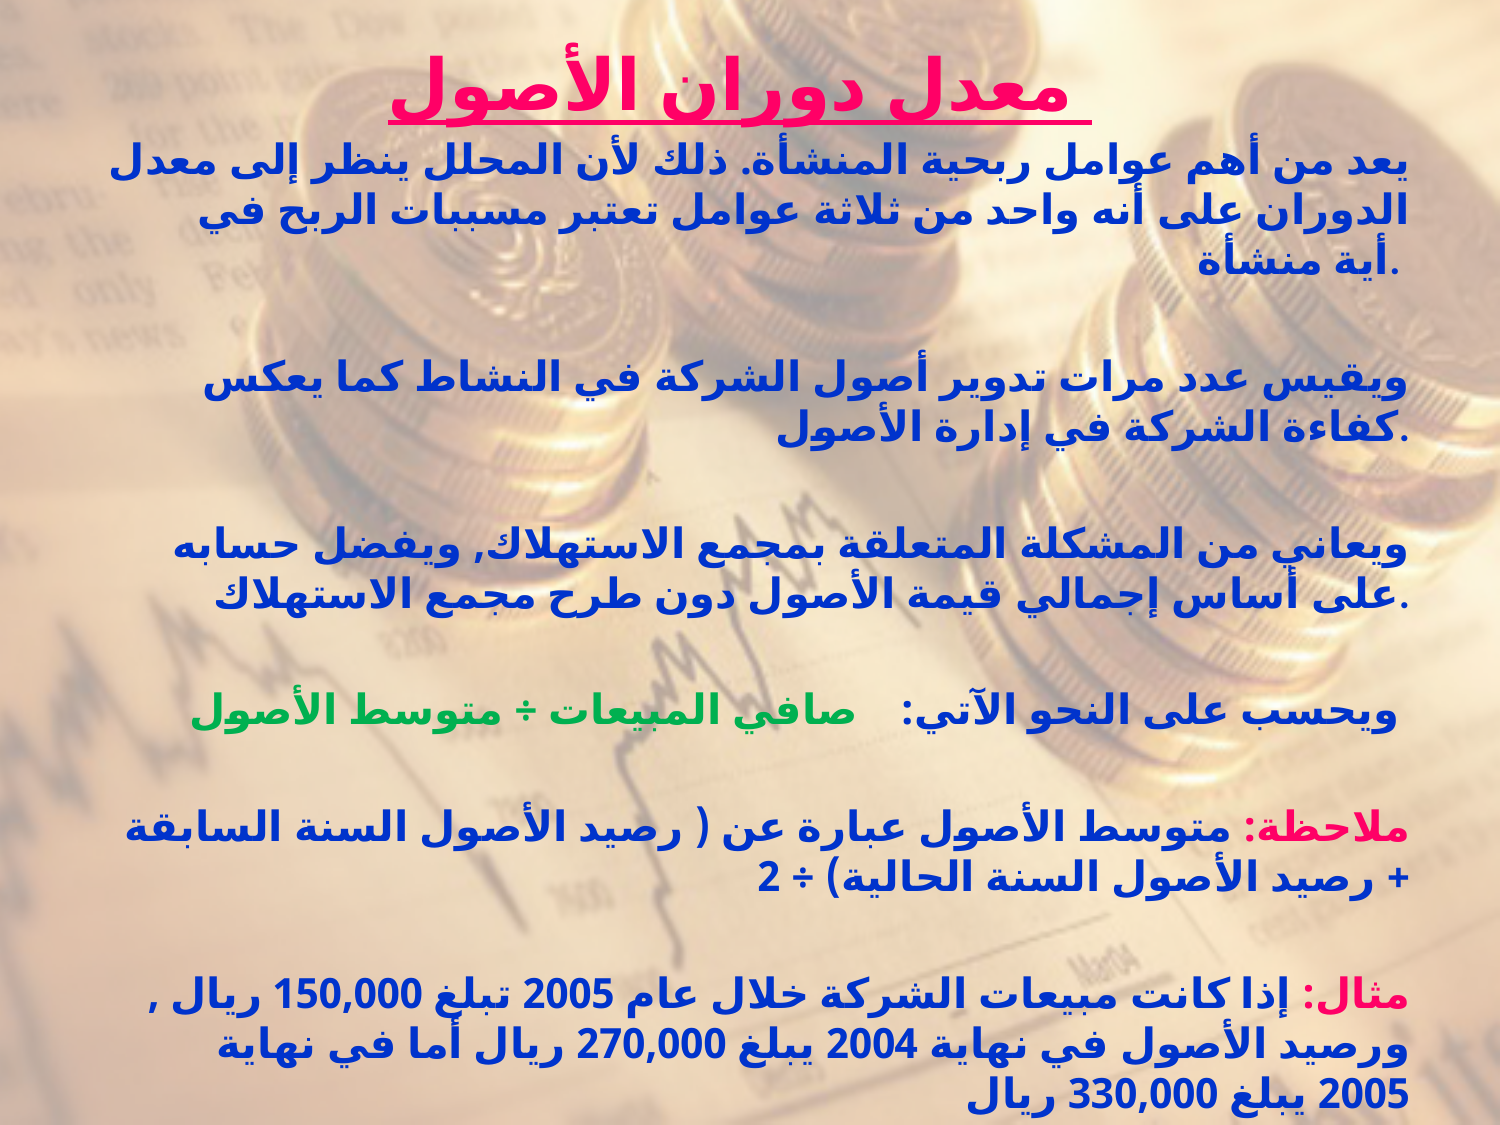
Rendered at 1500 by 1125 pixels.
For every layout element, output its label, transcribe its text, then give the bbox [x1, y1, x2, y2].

title معدل دوران الأصول [64, 30, 1415, 219]
list يعد من أهم عوامل ربحية المنشأة. ذلك لأن المحلل ينظر إلى معدل الدوران على أنه واحد من ثلاثة عوامل تعتبر مسببات الربح في أية منشأة. ويقيس عدد مرات تدوير أصول الشركة في النشاط كما يعكس كفاءة الشركة في إدارة الأصول. ويعاني من المشكلة المتعلقة بمجمع الاستهلاك, ويفضل حسابه على أساس إجمالي قيمة الأصول دون طرح مجمع الاستهلاك. ويحسب على النحو الآتي: صافي المبيعات ÷ متوسط الأصول ملاحظة: متوسط الأصول عبارة عن ( رصيد الأصول السنة السابقة + رصيد الأصول السنة الحالية) ÷ 2 مثال: إذا كانت مبيعات الشركة خلال عام 2005 تبلغ 150,000 ريال , ورصيد الأصول في نهاية 2004 يبلغ 270,000 ريال أما في نهاية 2005 يبلغ 330,000 ريال فإن معدل دوران الأصول الثابتة ={ 150,000 [(270,000+330,000)÷2]} = 0.5 يعني أن الشركة تدور أصولها نصف مرة واحدة خلال السنة وذلك وفقاً للقيم المالية لعام2005. [75, 125, 1425, 868]
